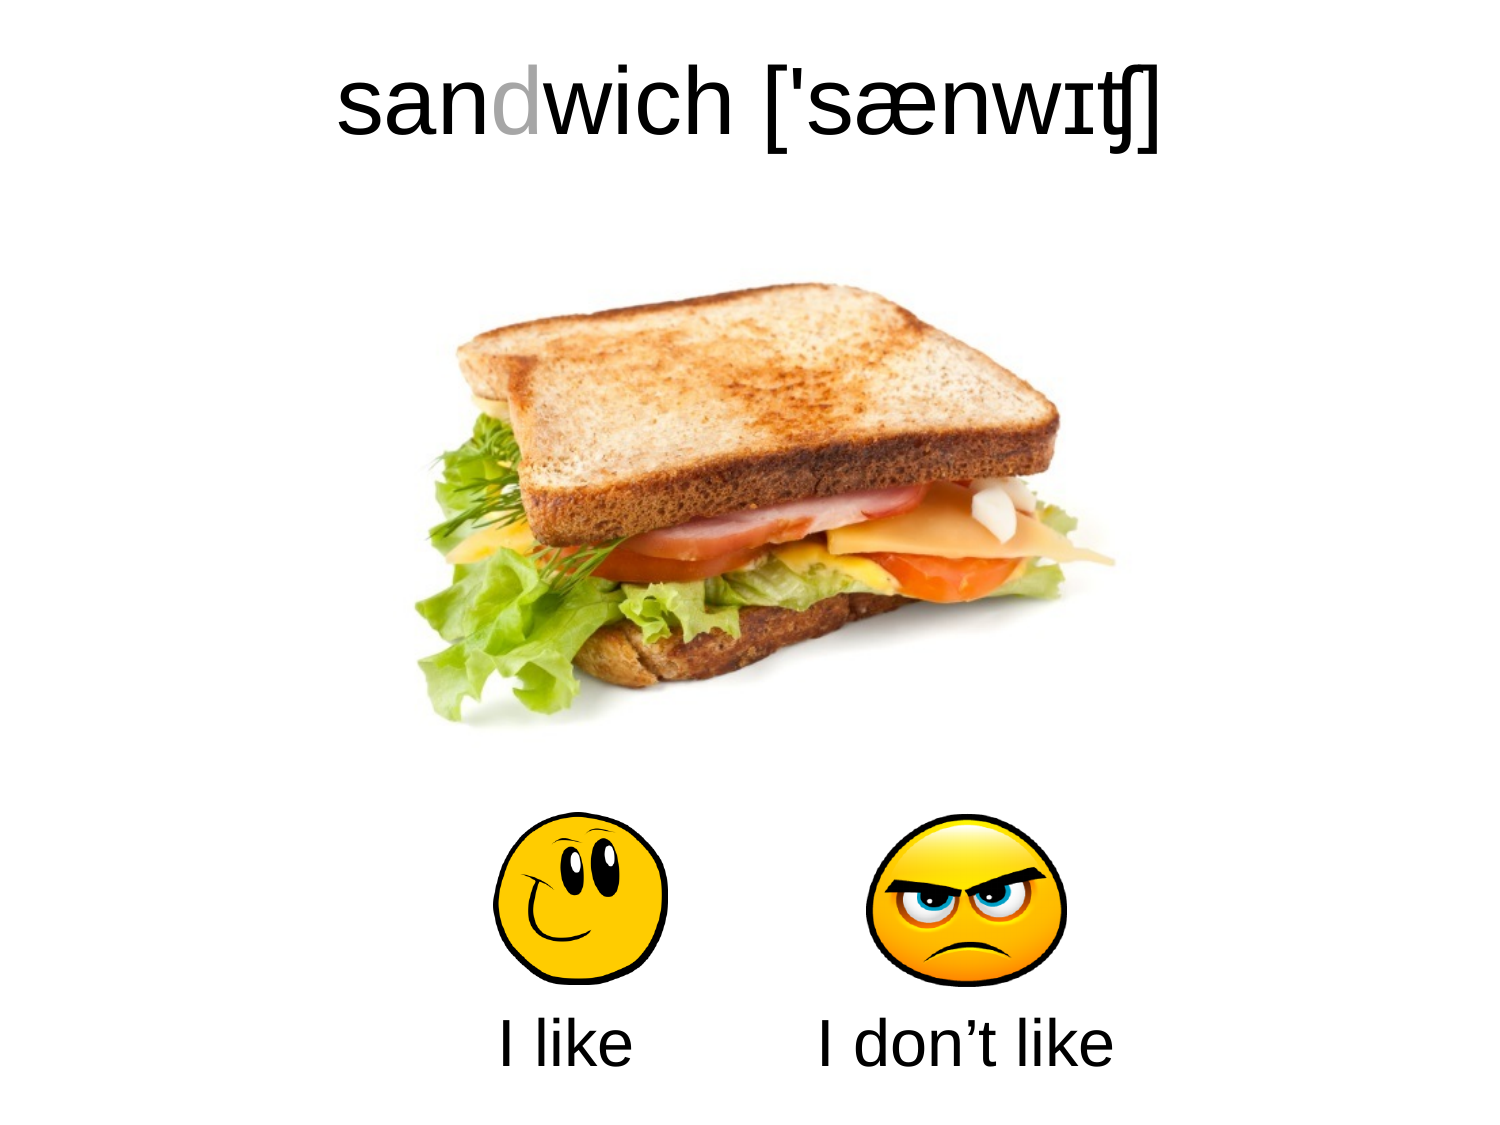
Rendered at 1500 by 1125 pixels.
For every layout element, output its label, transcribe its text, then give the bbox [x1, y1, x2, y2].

picture [493, 811, 668, 985]
picture [349, 225, 1150, 760]
picture [866, 799, 1067, 1000]
text_box I like I don’t like [88, 999, 1471, 1080]
title sandwich ['sænwɪʧ] [75, 19, 1425, 173]
